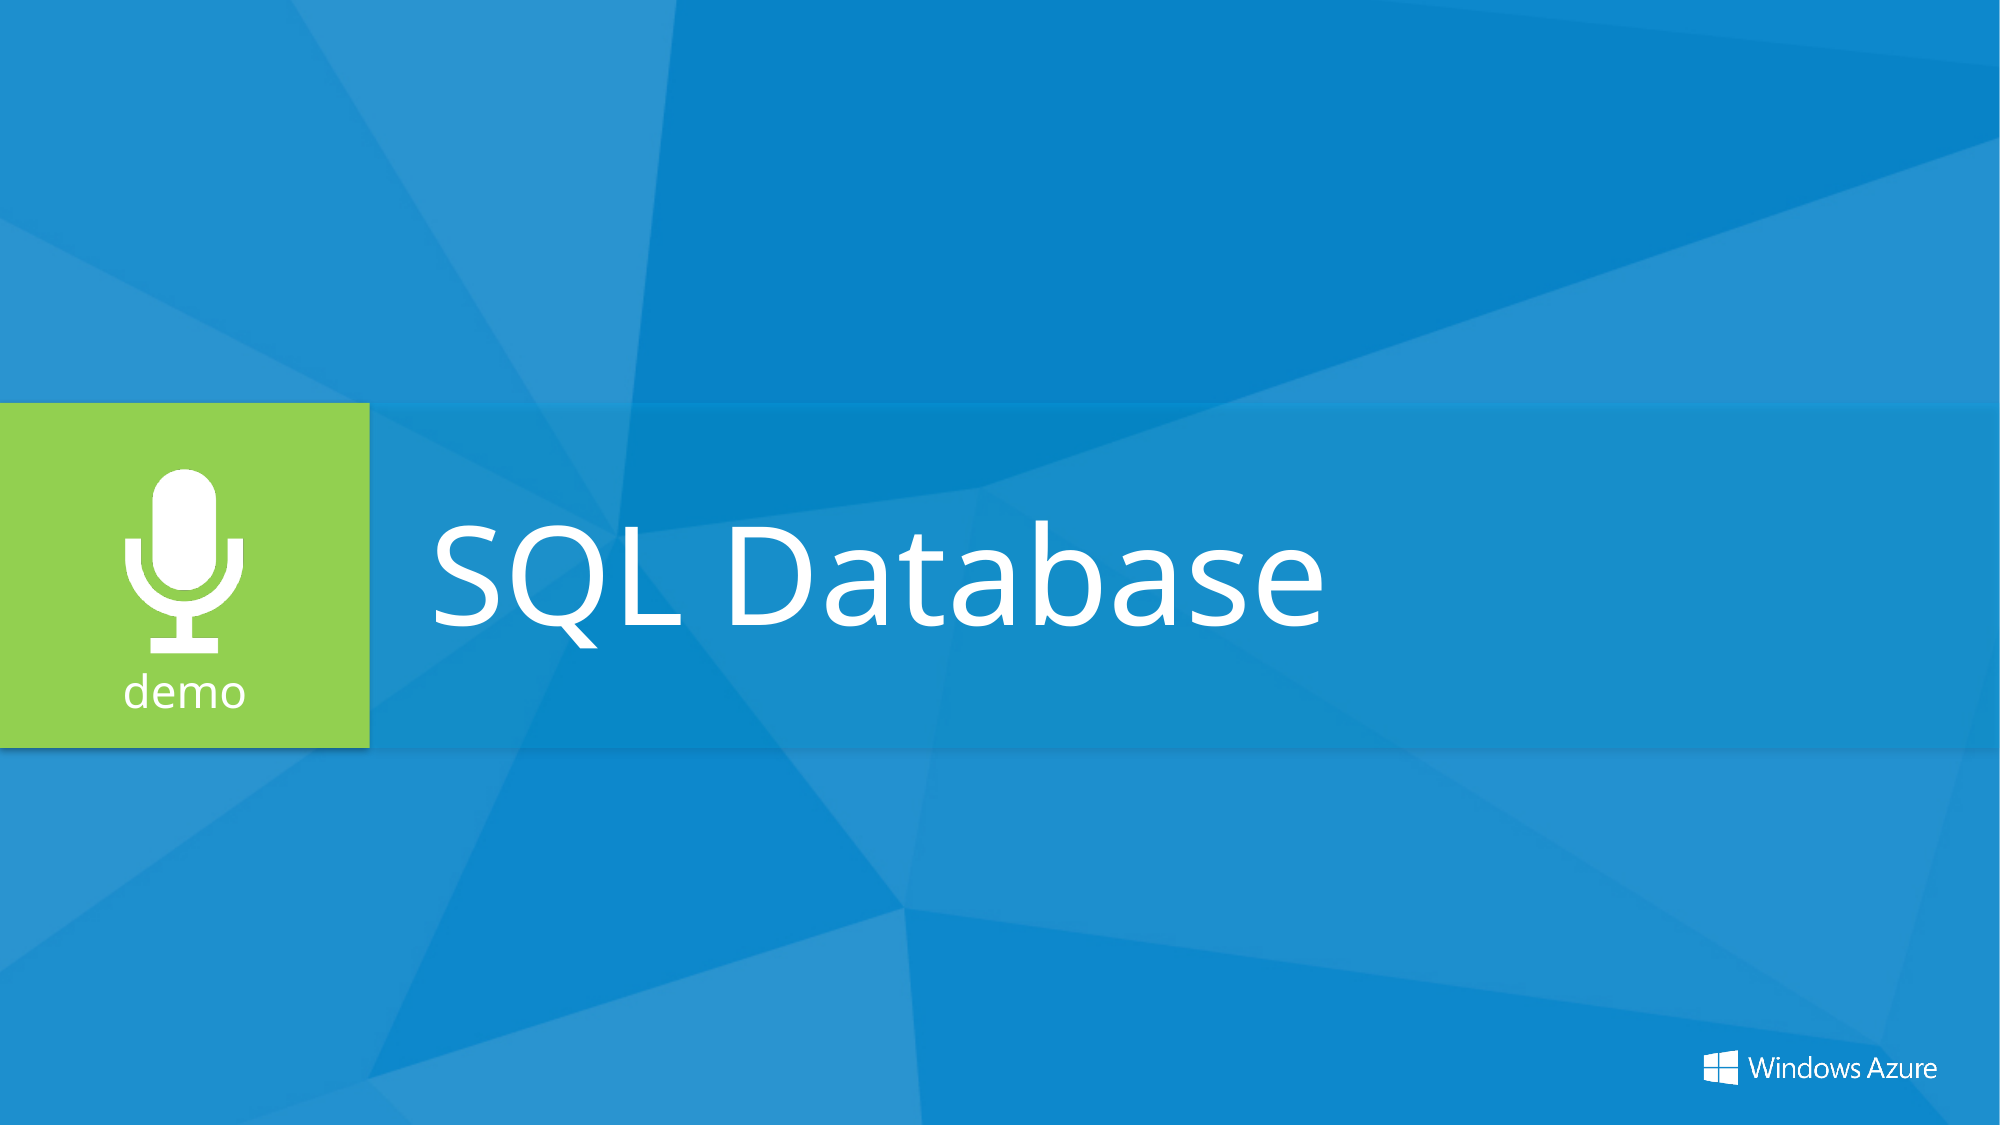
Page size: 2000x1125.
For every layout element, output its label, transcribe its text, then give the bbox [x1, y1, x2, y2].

picture [90, 467, 278, 655]
picture [0, 0, 2000, 1125]
text_box SQL Database [414, 481, 1345, 661]
